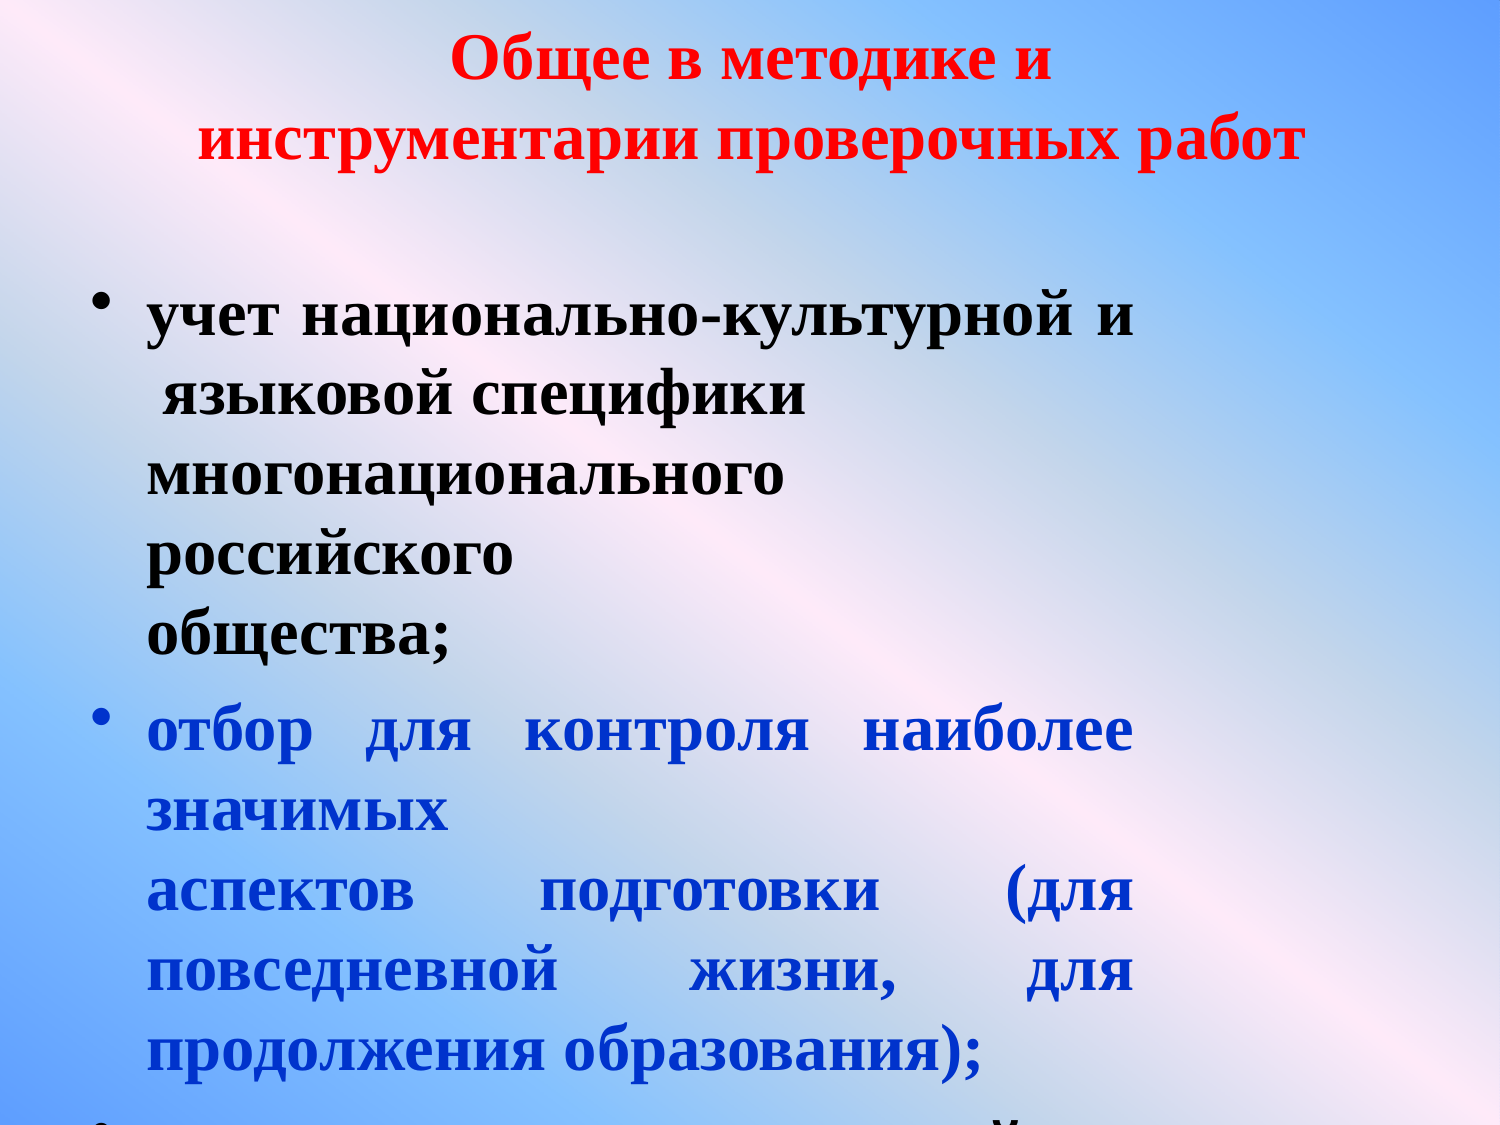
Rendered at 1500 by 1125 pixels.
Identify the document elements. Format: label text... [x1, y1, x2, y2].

picture [0, 0, 1500, 1125]
title Общее в методике и инструментарии проверочных работ [87, 0, 1414, 201]
text_box учет национально-культурной и языковой специфики многонационального российского общества; отбор для контроля наиболее значимых аспектов подготовки (для повседневной жизни, для продолжения образования); использование ряда заданий из открытого банка (НИКО). [87, 266, 1403, 1125]
